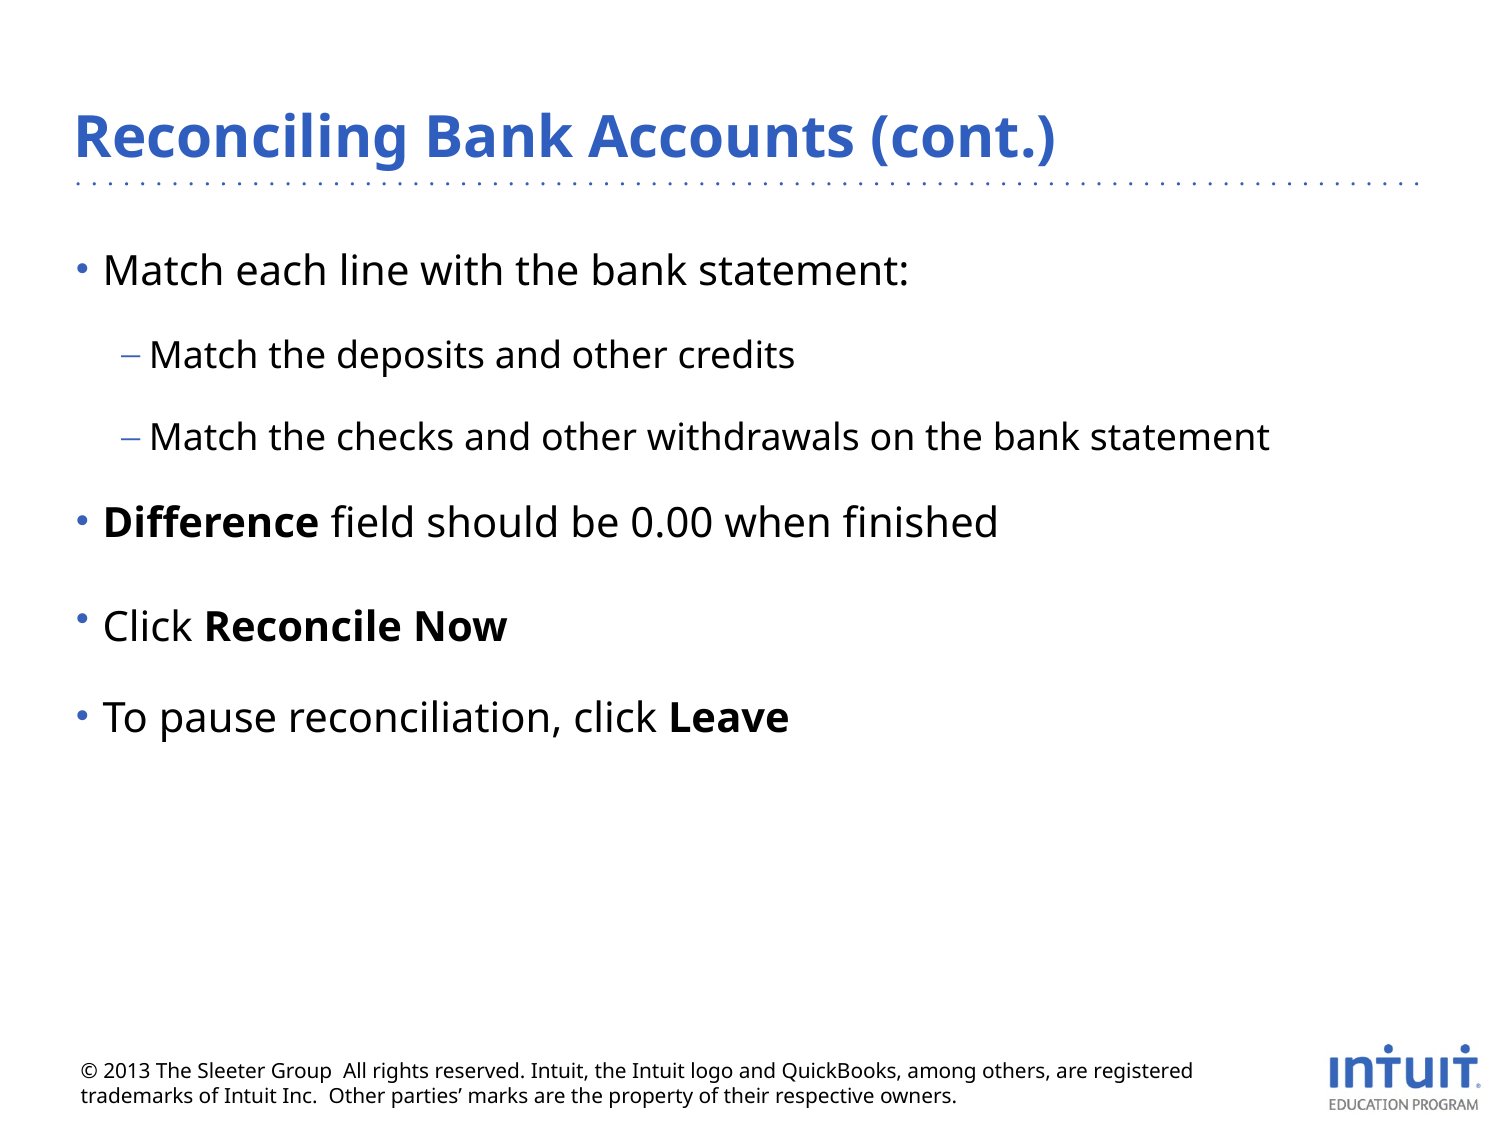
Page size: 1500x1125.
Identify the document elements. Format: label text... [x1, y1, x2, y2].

list Match each line with the bank statement: Match the deposits and other credits Match the checks and other withdrawals on the bank statement Difference field should be 0.00 when finished Click Reconcile Now To pause reconciliation, click Leave [75, 235, 1424, 1012]
title Reconciling Bank Accounts (cont.) [73, 62, 1424, 169]
picture [1325, 1039, 1485, 1116]
